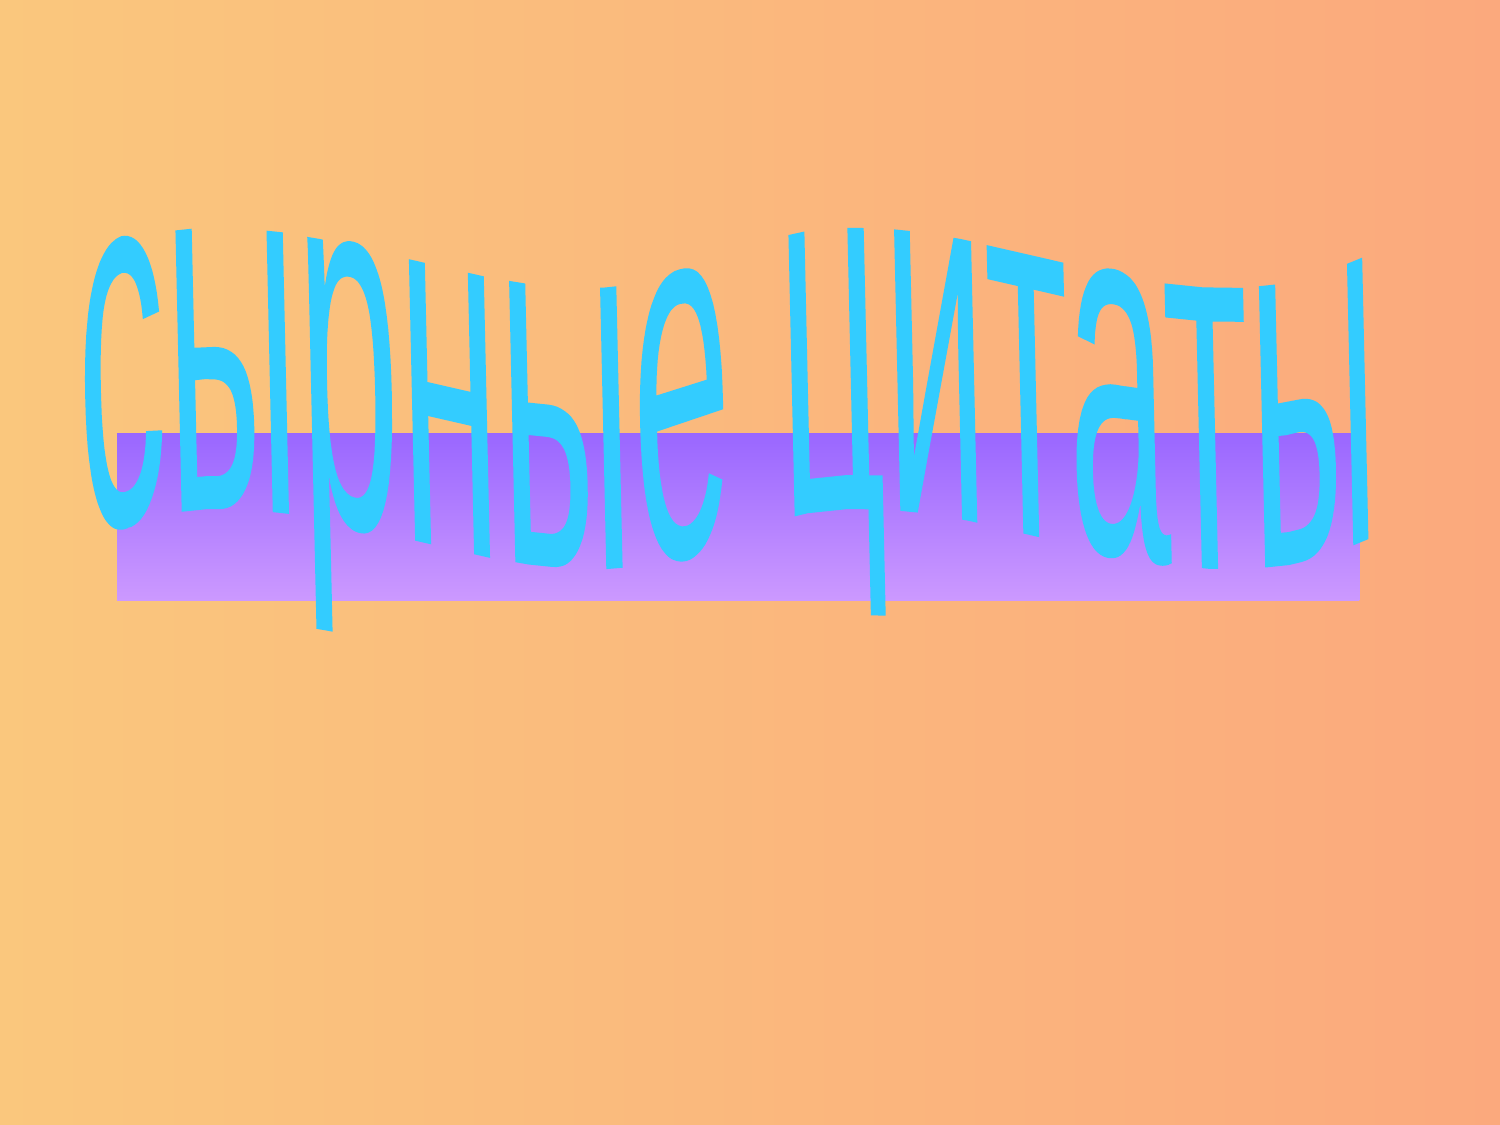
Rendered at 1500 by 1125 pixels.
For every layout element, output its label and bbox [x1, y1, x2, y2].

text_box [117, 433, 1360, 601]
